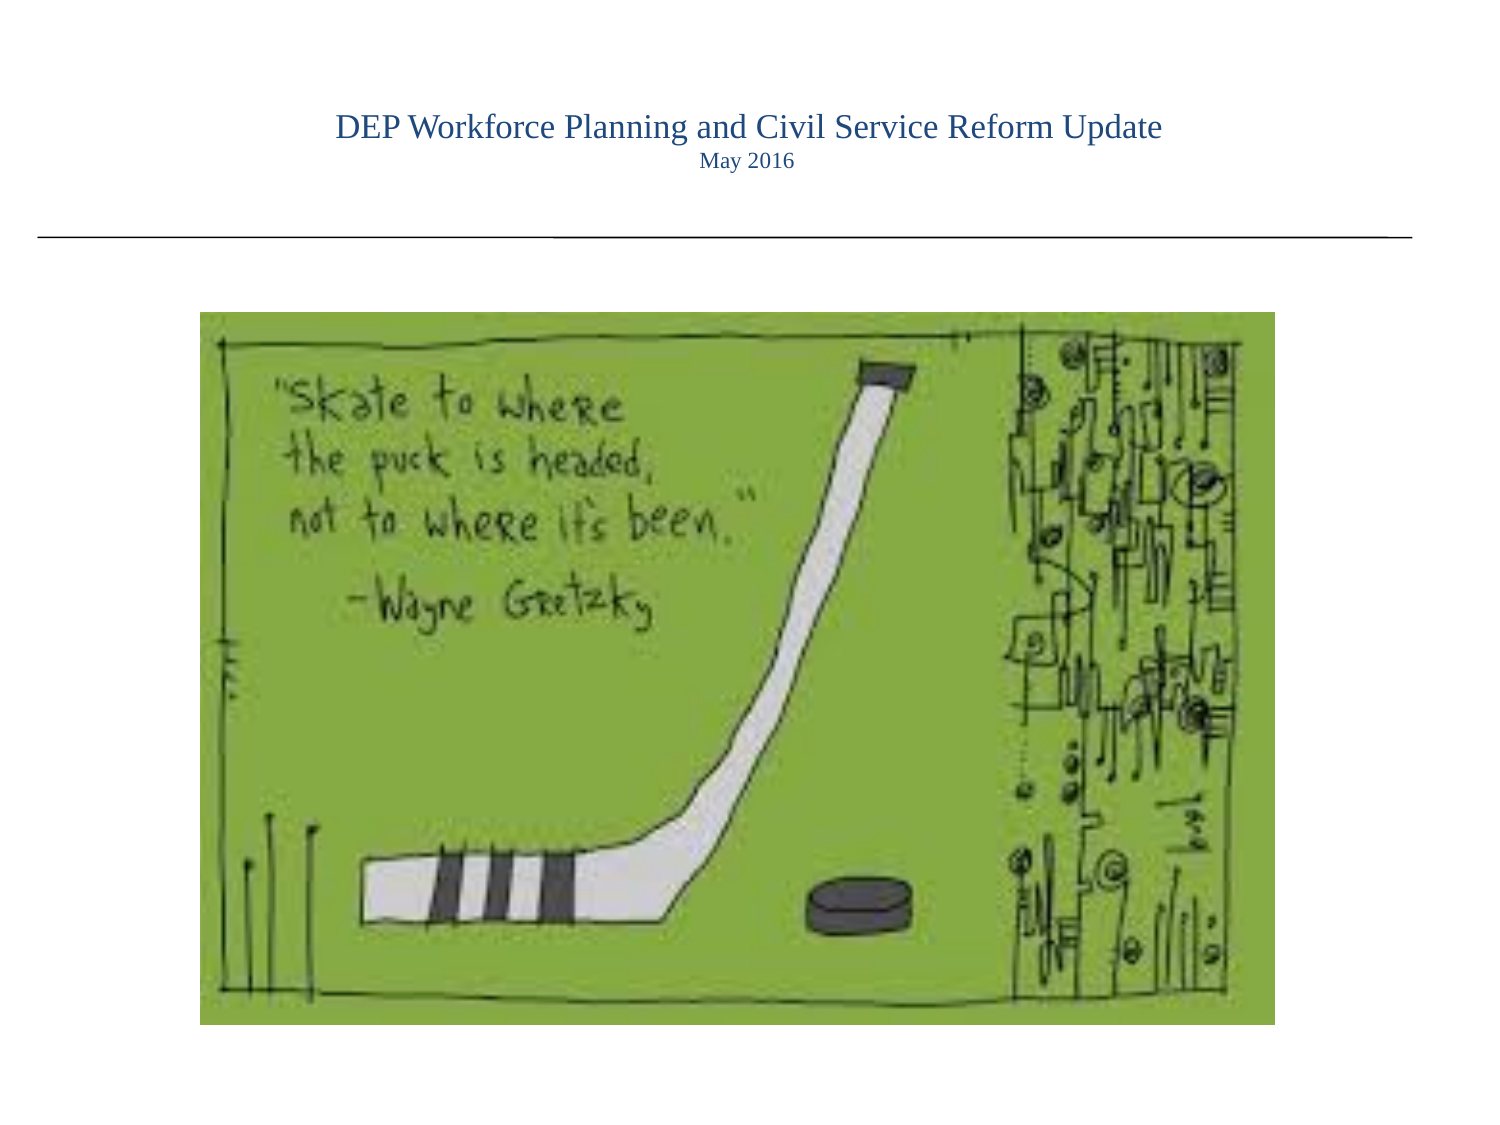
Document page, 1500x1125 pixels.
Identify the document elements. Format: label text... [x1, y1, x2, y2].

title DEP Workforce Planning and Civil Service Reform Update May 2016 [75, 95, 1425, 182]
picture [199, 312, 1276, 1026]
